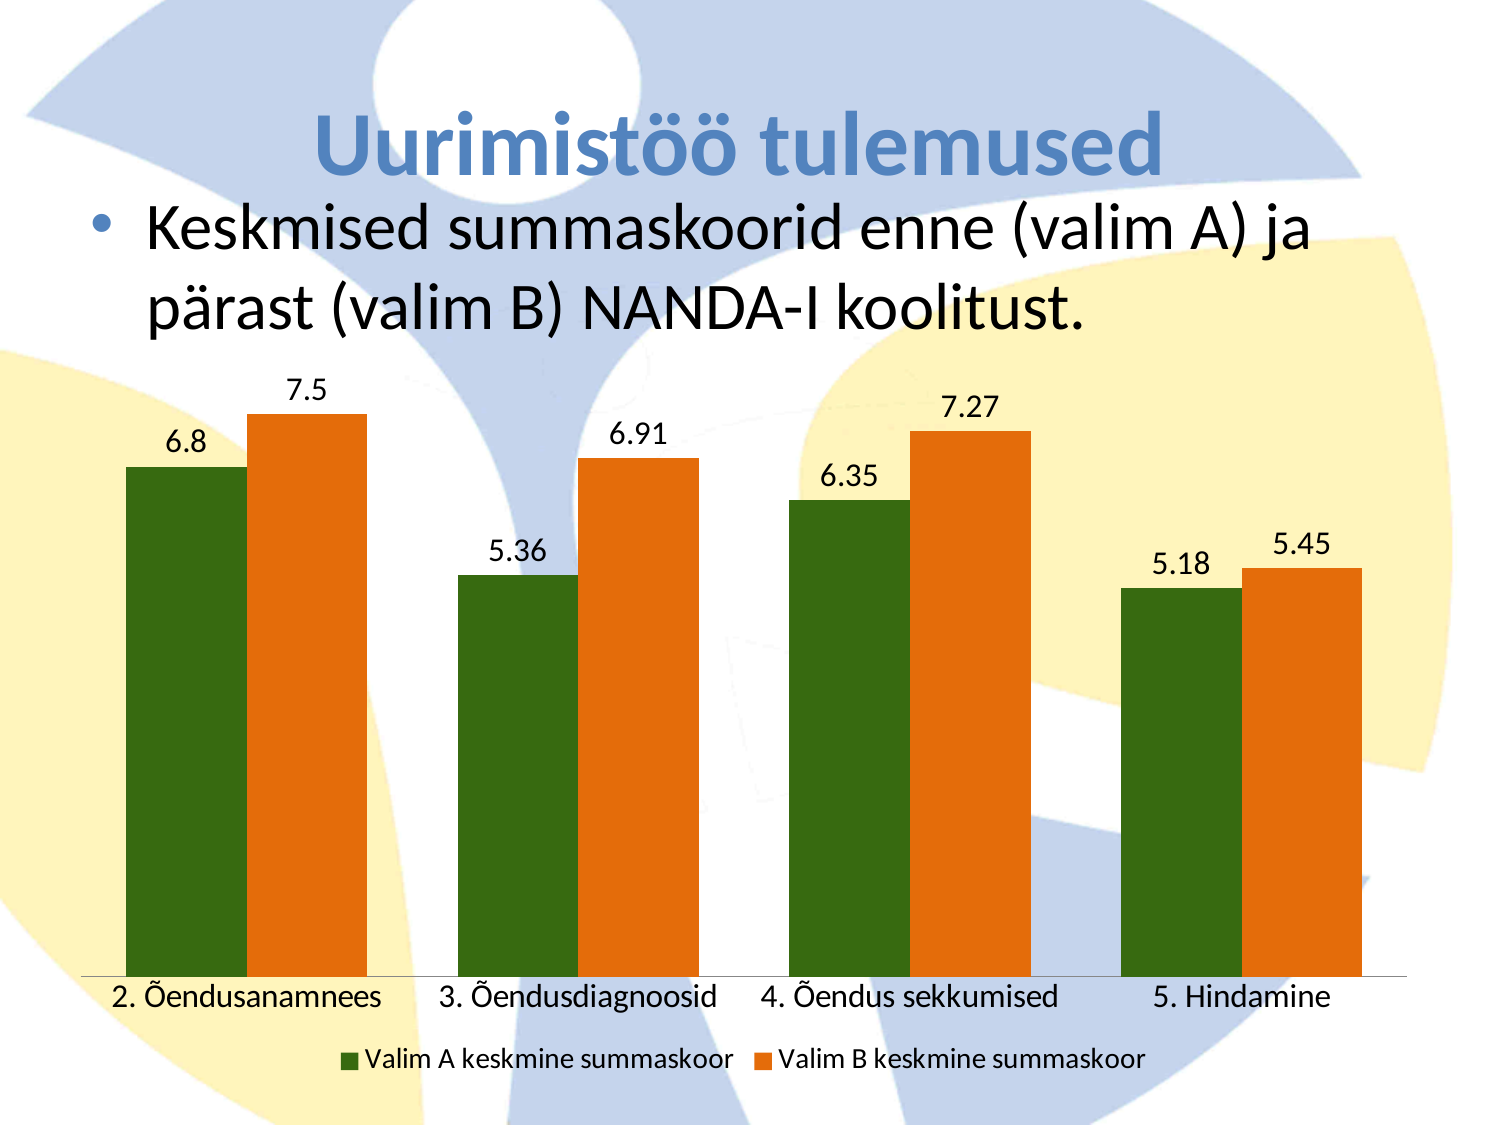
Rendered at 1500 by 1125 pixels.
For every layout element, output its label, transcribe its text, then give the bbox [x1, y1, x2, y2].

title Uurimistöö tulemused [75, 45, 1425, 174]
chart [52, 362, 1436, 1083]
list Keskmised summaskoorid enne (valim A) ja pärast (valim B) NANDA-I koolitust. [75, 174, 1425, 360]
picture [0, 0, 1500, 1125]
